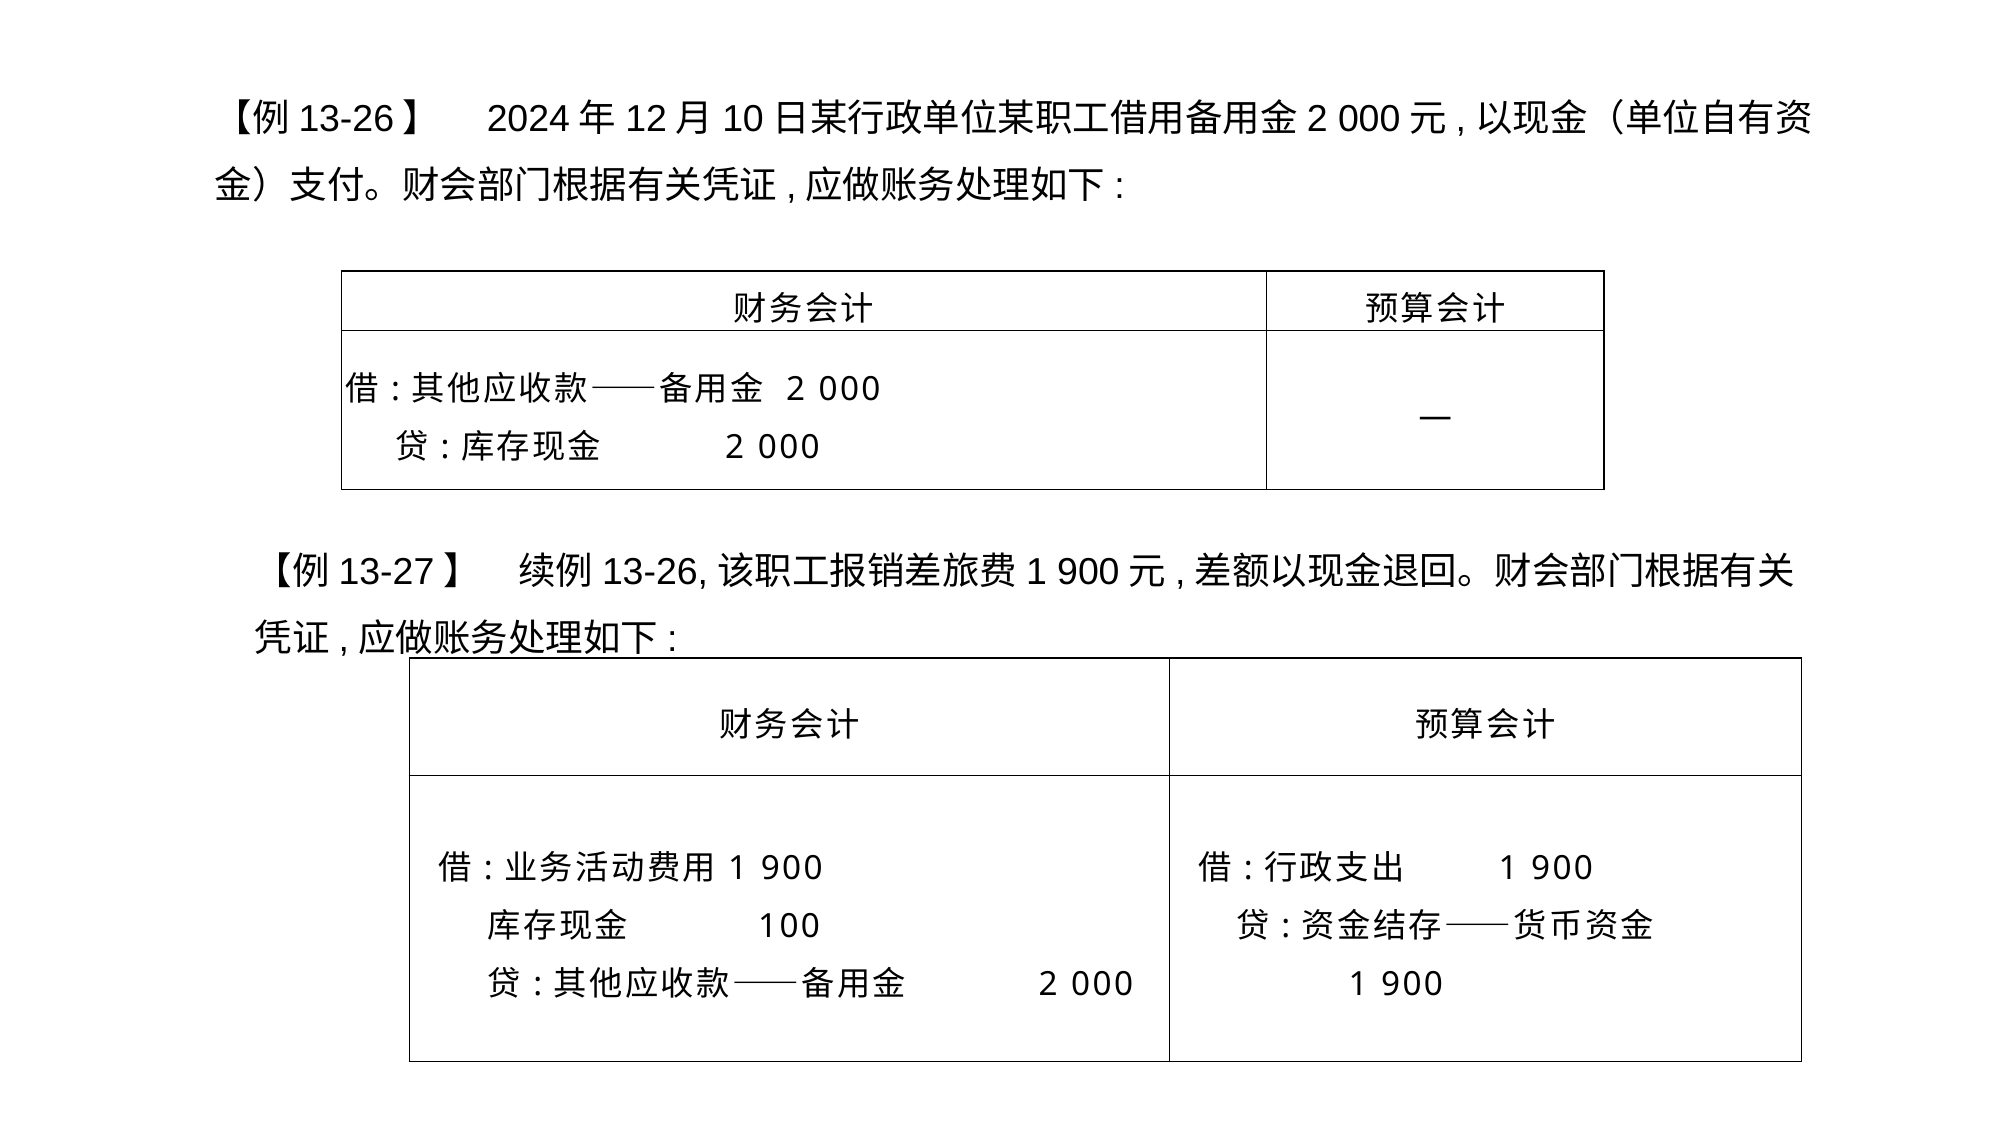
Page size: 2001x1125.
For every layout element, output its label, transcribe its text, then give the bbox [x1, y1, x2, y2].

text_box 【例13-26】 2024年12月10日某行政单位某职工借用备用金2 000元,以现金（单位自有资金）支付。财会部门根据有关凭证,应做账务处理如下: [199, 64, 1840, 262]
table_cell 借:行政支出 1 900 贷:资金结存——货币资金 1 900 [1170, 776, 1801, 1061]
table_cell — [1267, 331, 1603, 489]
table_header 预算会计 [1170, 659, 1801, 775]
table_cell 借:其他应收款——备用金 2 000 贷:库存现金 2 000 [342, 331, 1266, 489]
table_header 财务会计 [410, 659, 1169, 775]
table_cell 借:业务活动费用1 900 库存现金 100 贷:其他应收款——备用金 2 000 [410, 776, 1169, 1061]
table_header 财务会计 [342, 272, 1266, 330]
table_header 预算会计 [1267, 272, 1603, 330]
text_box 【例13-27】 续例13-26,该职工报销差旅费1 900元,差额以现金退回。财会部门根据有关凭证,应做账务处理如下: [239, 516, 1840, 658]
